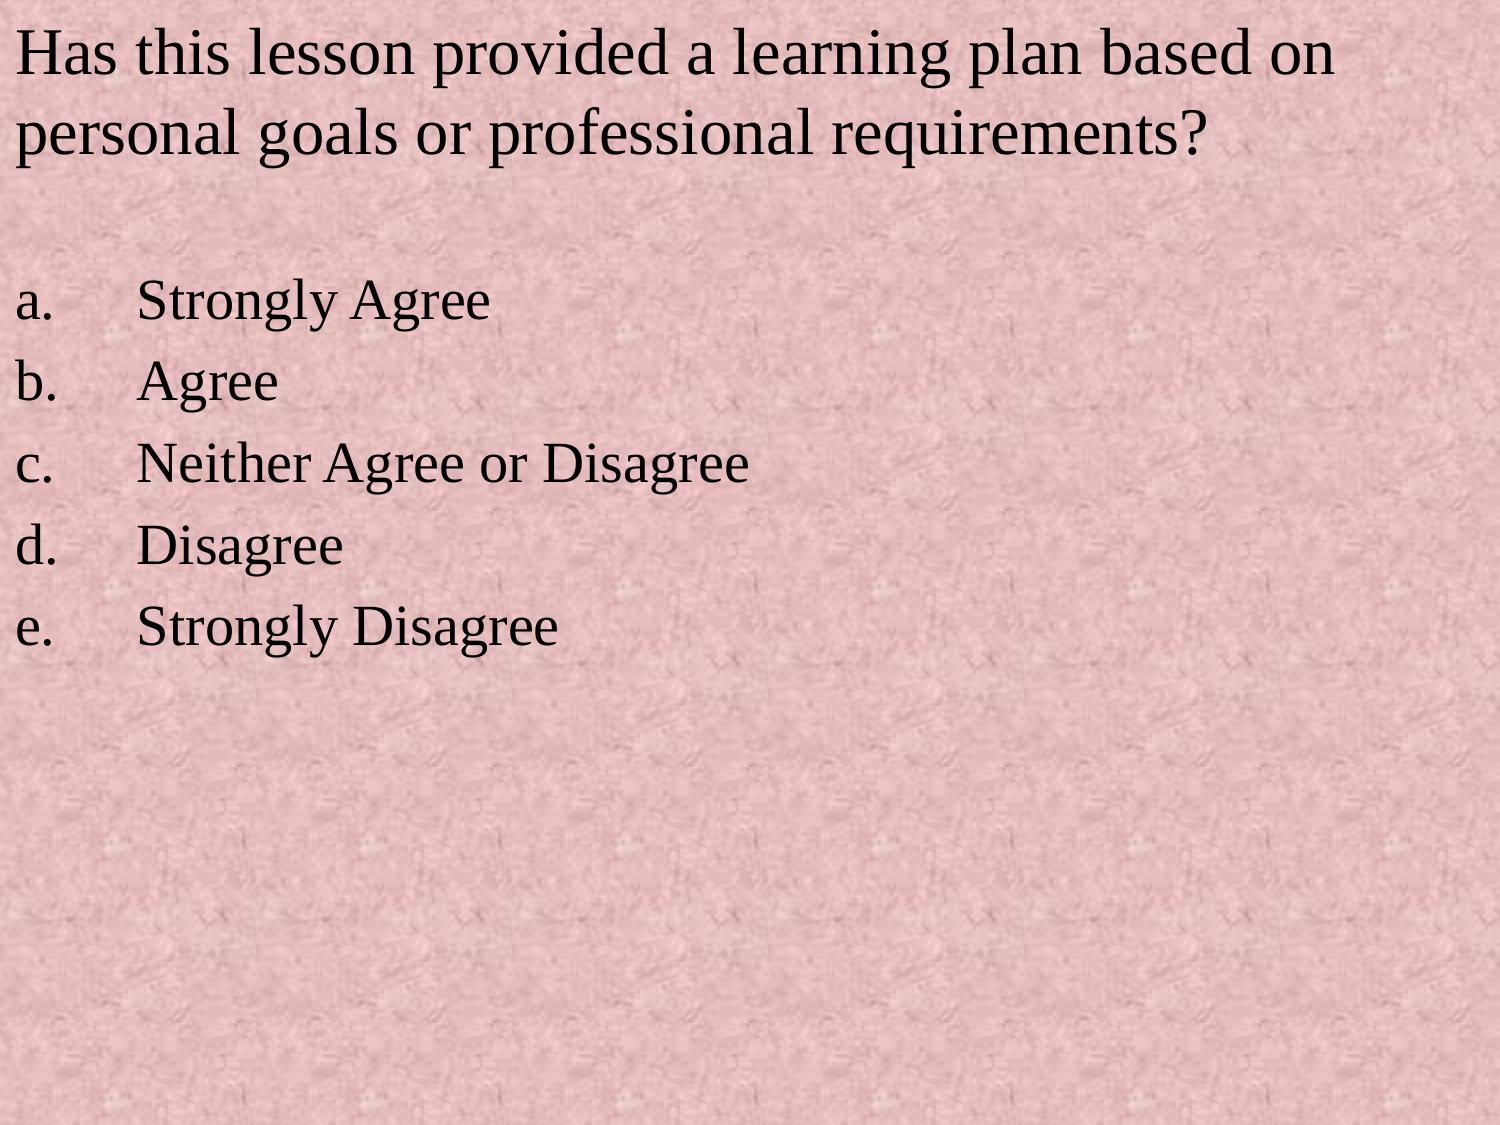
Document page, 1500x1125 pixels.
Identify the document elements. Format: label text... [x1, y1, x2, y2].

list Has this lesson provided a learning plan based on personal goals or professional requirements? Strongly Agree Agree Neither Agree or Disagree Disagree Strongly Disagree [0, 0, 1500, 1125]
